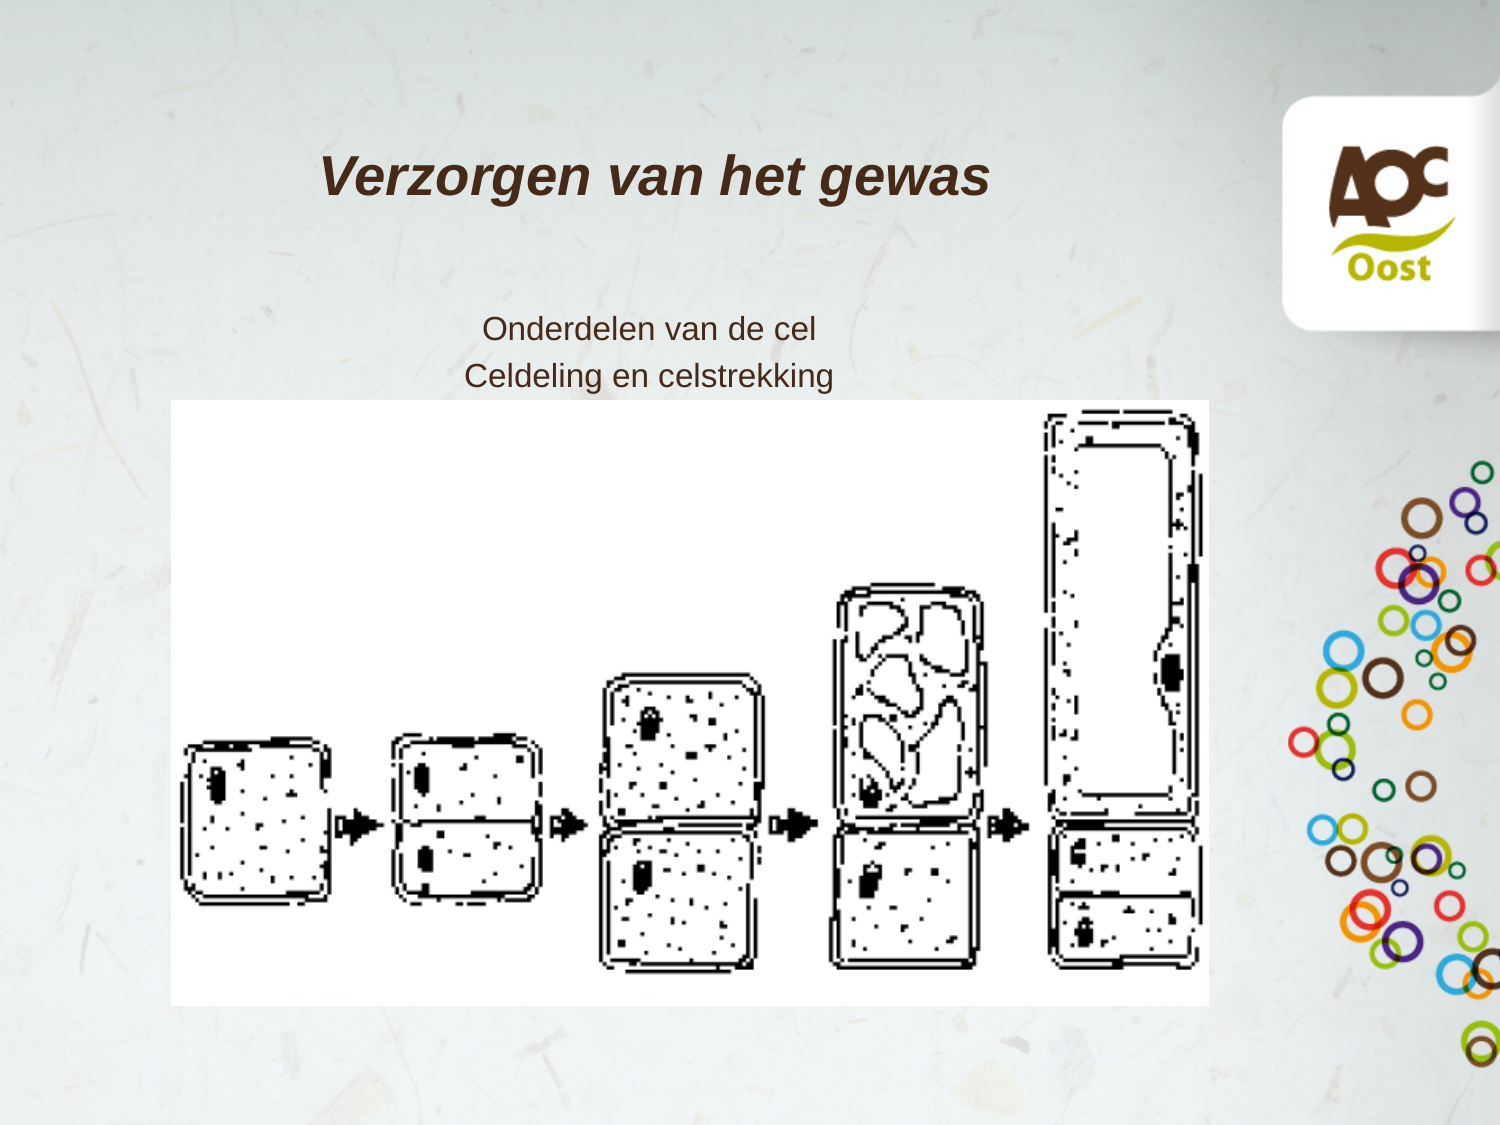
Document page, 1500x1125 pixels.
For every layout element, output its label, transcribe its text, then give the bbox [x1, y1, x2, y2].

subtitle Onderdelen van de cel Celdeling en celstrekking [64, 253, 1235, 785]
picture [0, 0, 1500, 1125]
title Verzorgen van het gewas [112, 101, 1199, 244]
